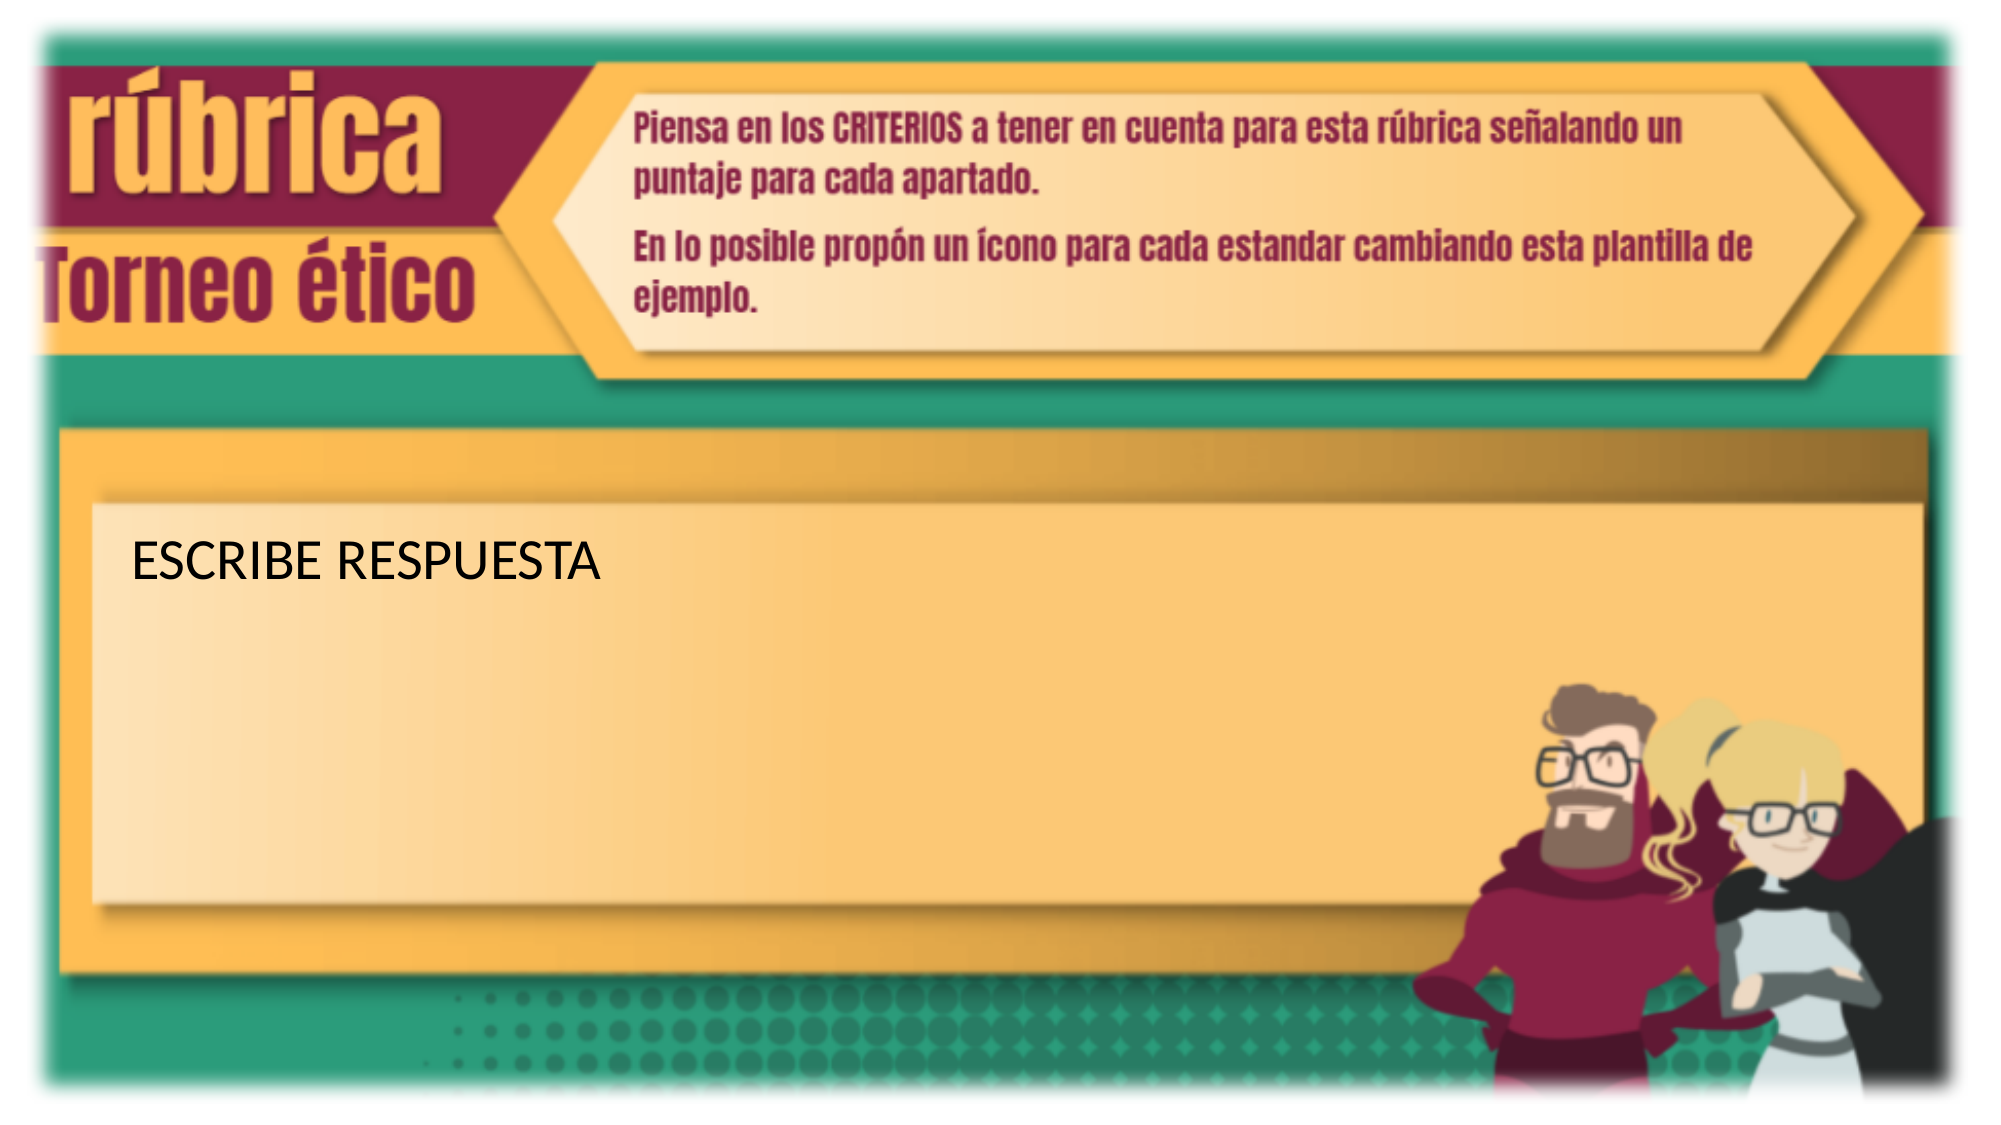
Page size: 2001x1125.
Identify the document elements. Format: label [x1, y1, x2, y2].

list [27, 17, 1968, 1104]
